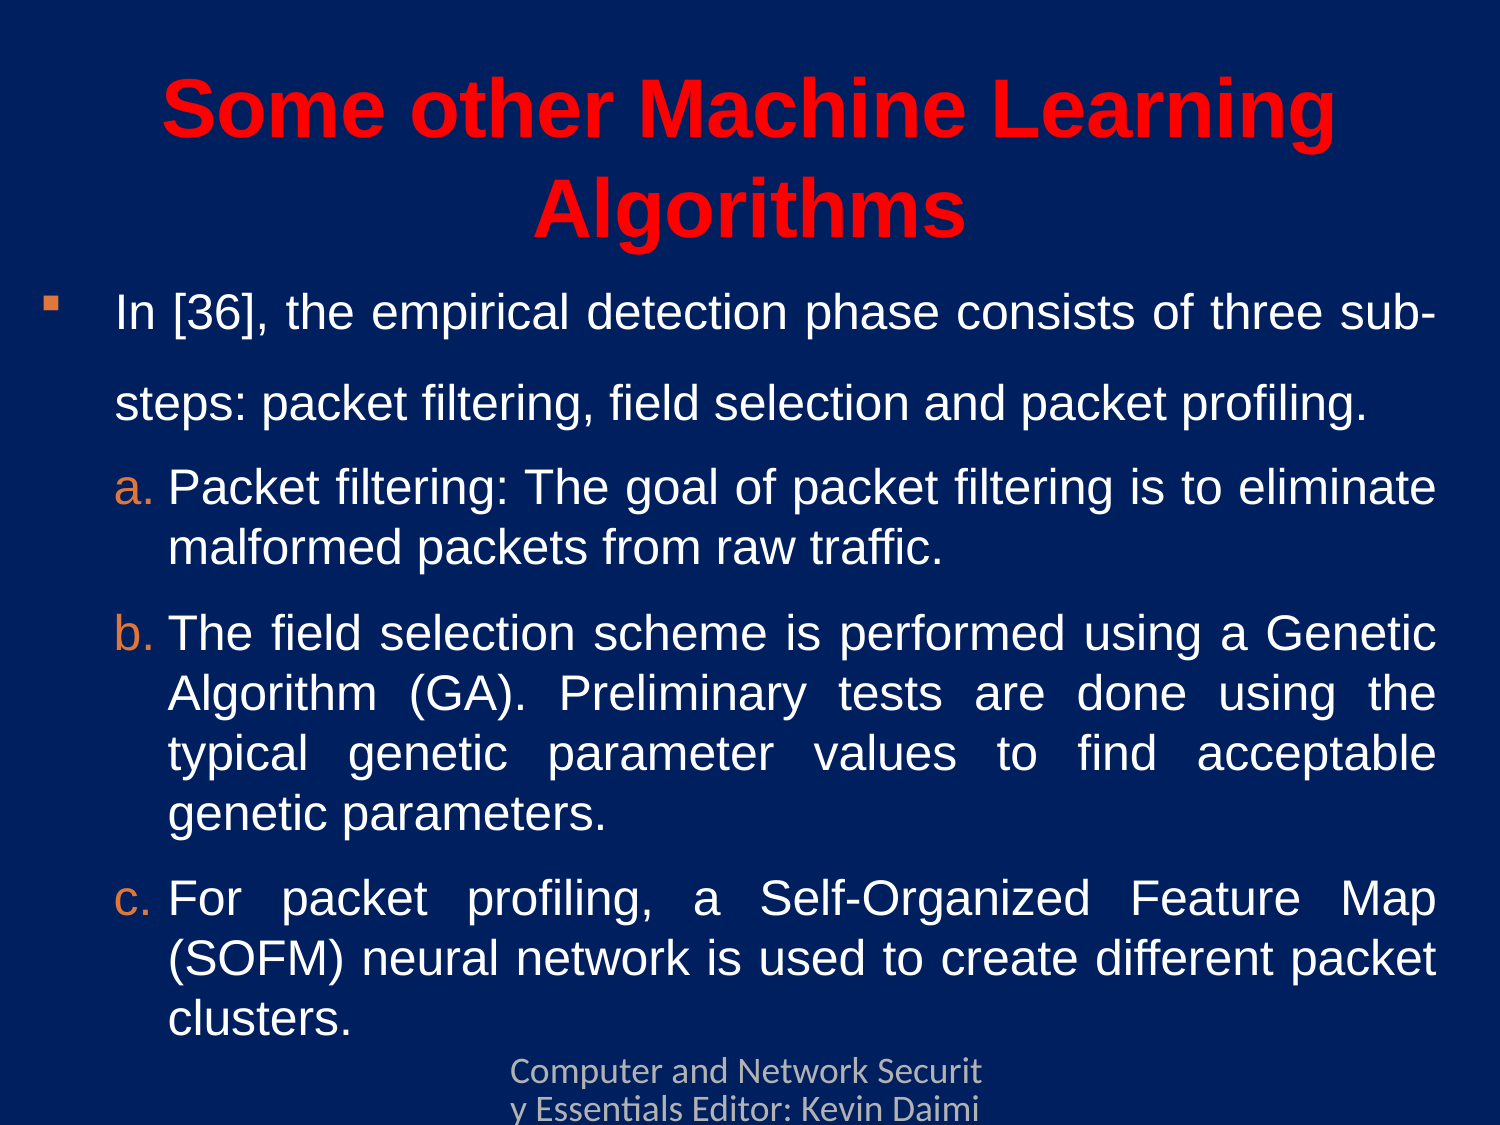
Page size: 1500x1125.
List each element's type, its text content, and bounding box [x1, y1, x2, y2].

title Some other Machine Learning Algorithms [44, 53, 1456, 256]
footer Computer and Network Security Essentials Editor: Kevin Daimi Associate Editors: Guillermo Francia, Levent Ertaul, Luis H. Encinas, Eman El-Sheikh Published by Springer [510, 1046, 990, 1103]
list In [36], the empirical detection phase consists of three sub-steps: packet filtering, field selection and packet profiling. Packet filtering: The goal of packet filtering is to eliminate malformed packets from raw traffic. The field selection scheme is performed using a Genetic Algorithm (GA). Preliminary tests are done using the typical genetic parameter values to find acceptable genetic parameters. For packet profiling, a Self-Organized Feature Map (SOFM) neural network is used to create different packet clusters. [37, 249, 1438, 1078]
